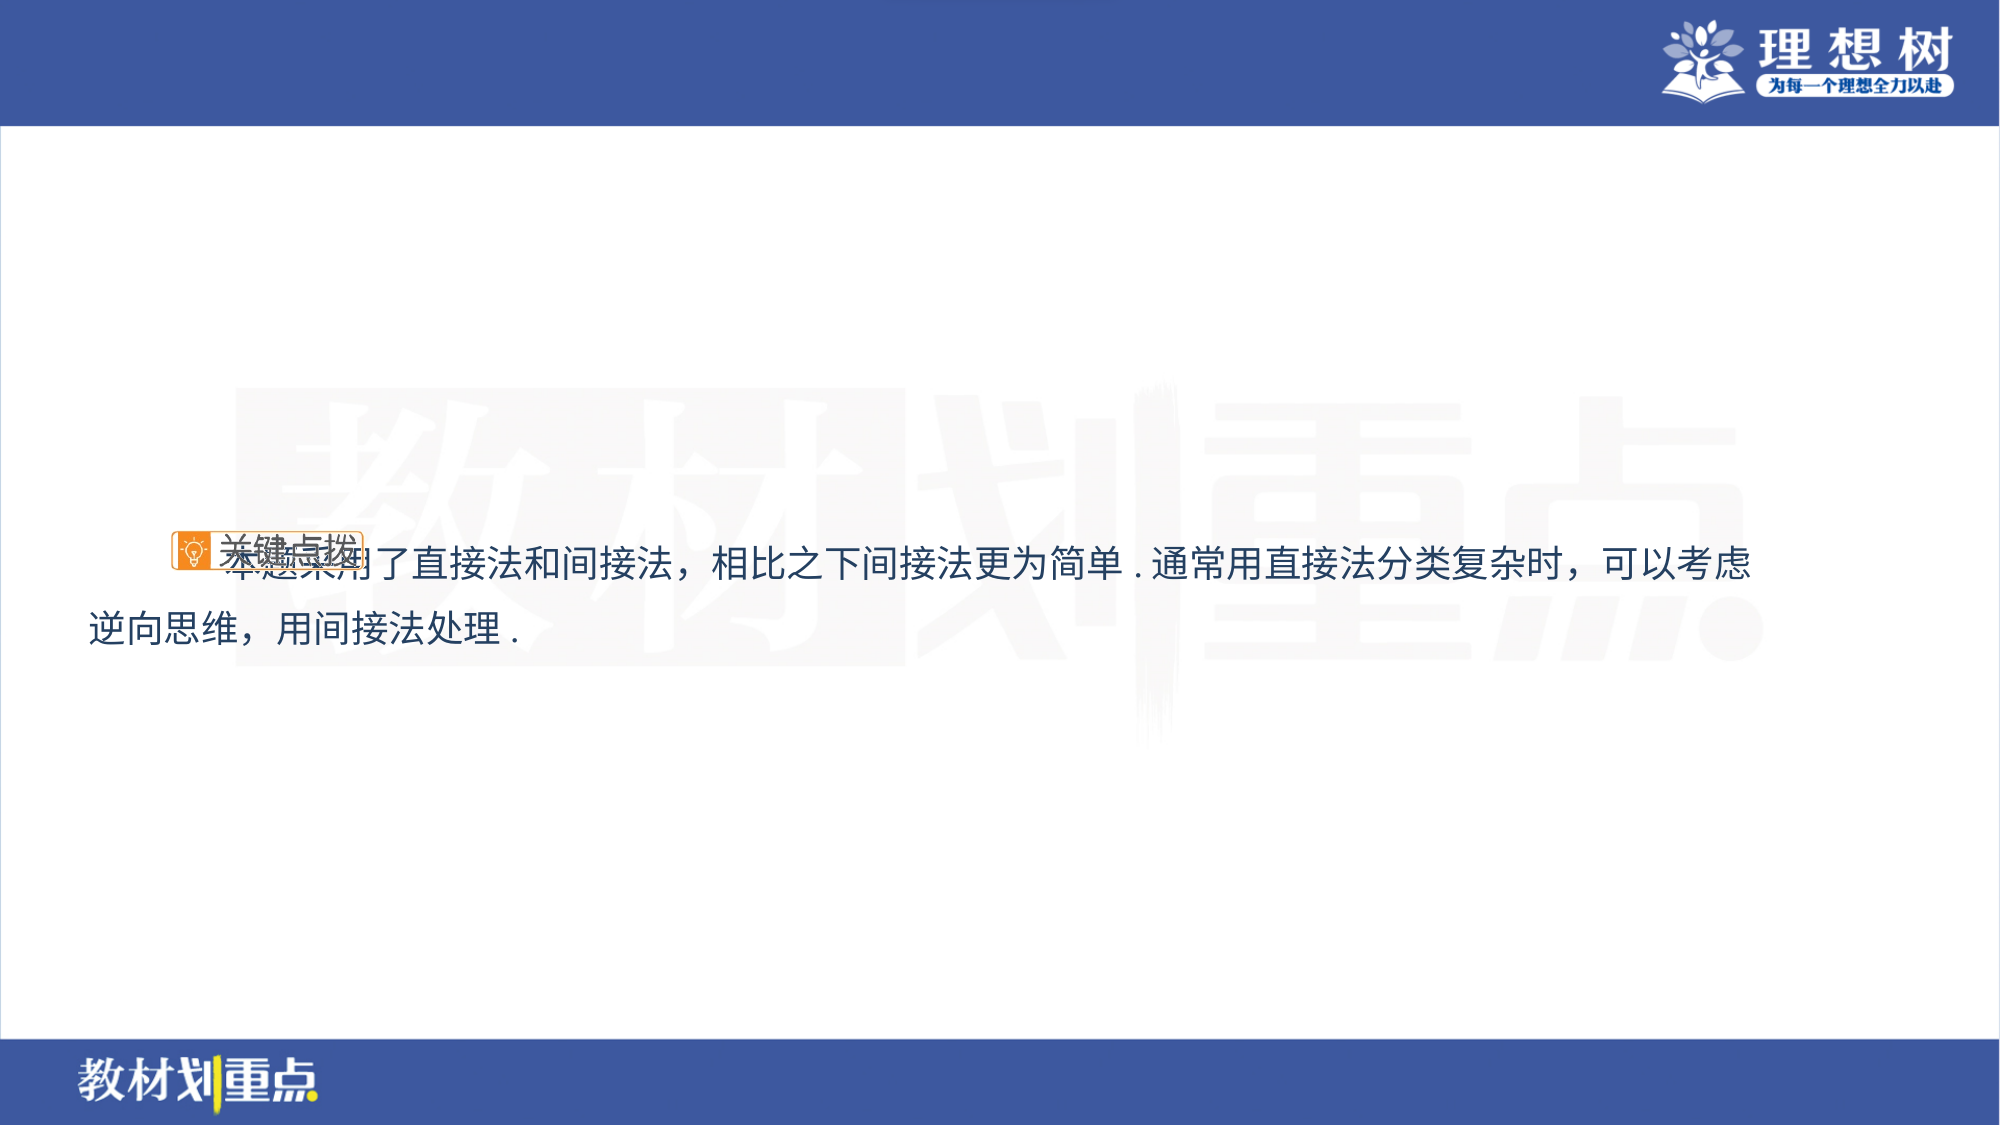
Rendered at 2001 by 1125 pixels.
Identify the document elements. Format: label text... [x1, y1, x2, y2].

picture [0, 0, 2000, 1125]
text_box 本题采用了直接法和间接法，相比之下间接法更为简单.通常用直接法分类复杂时，可以考虑 逆向思维，用间接法处理. [88, 516, 1911, 644]
